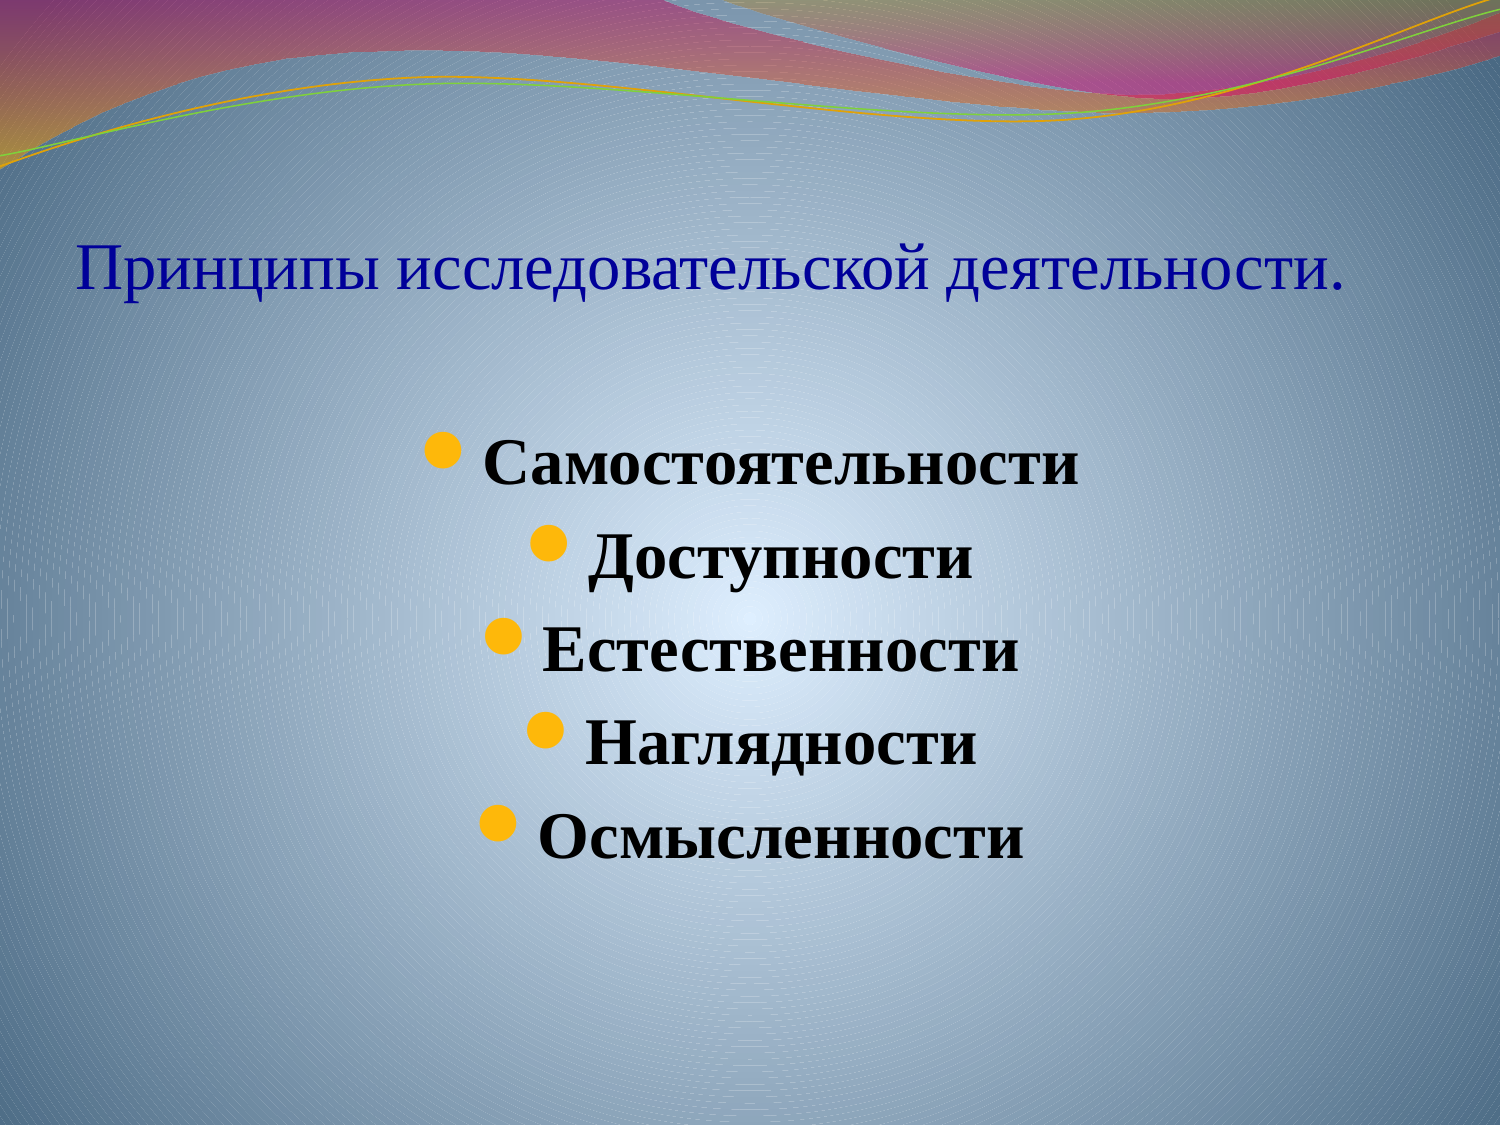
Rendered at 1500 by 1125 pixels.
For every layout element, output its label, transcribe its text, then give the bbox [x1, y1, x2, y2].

title Принципы исследовательской деятельности. [75, 115, 1425, 303]
list Самостоятельности Доступности Естественности Наглядности Осмысленности [75, 317, 1425, 1038]
